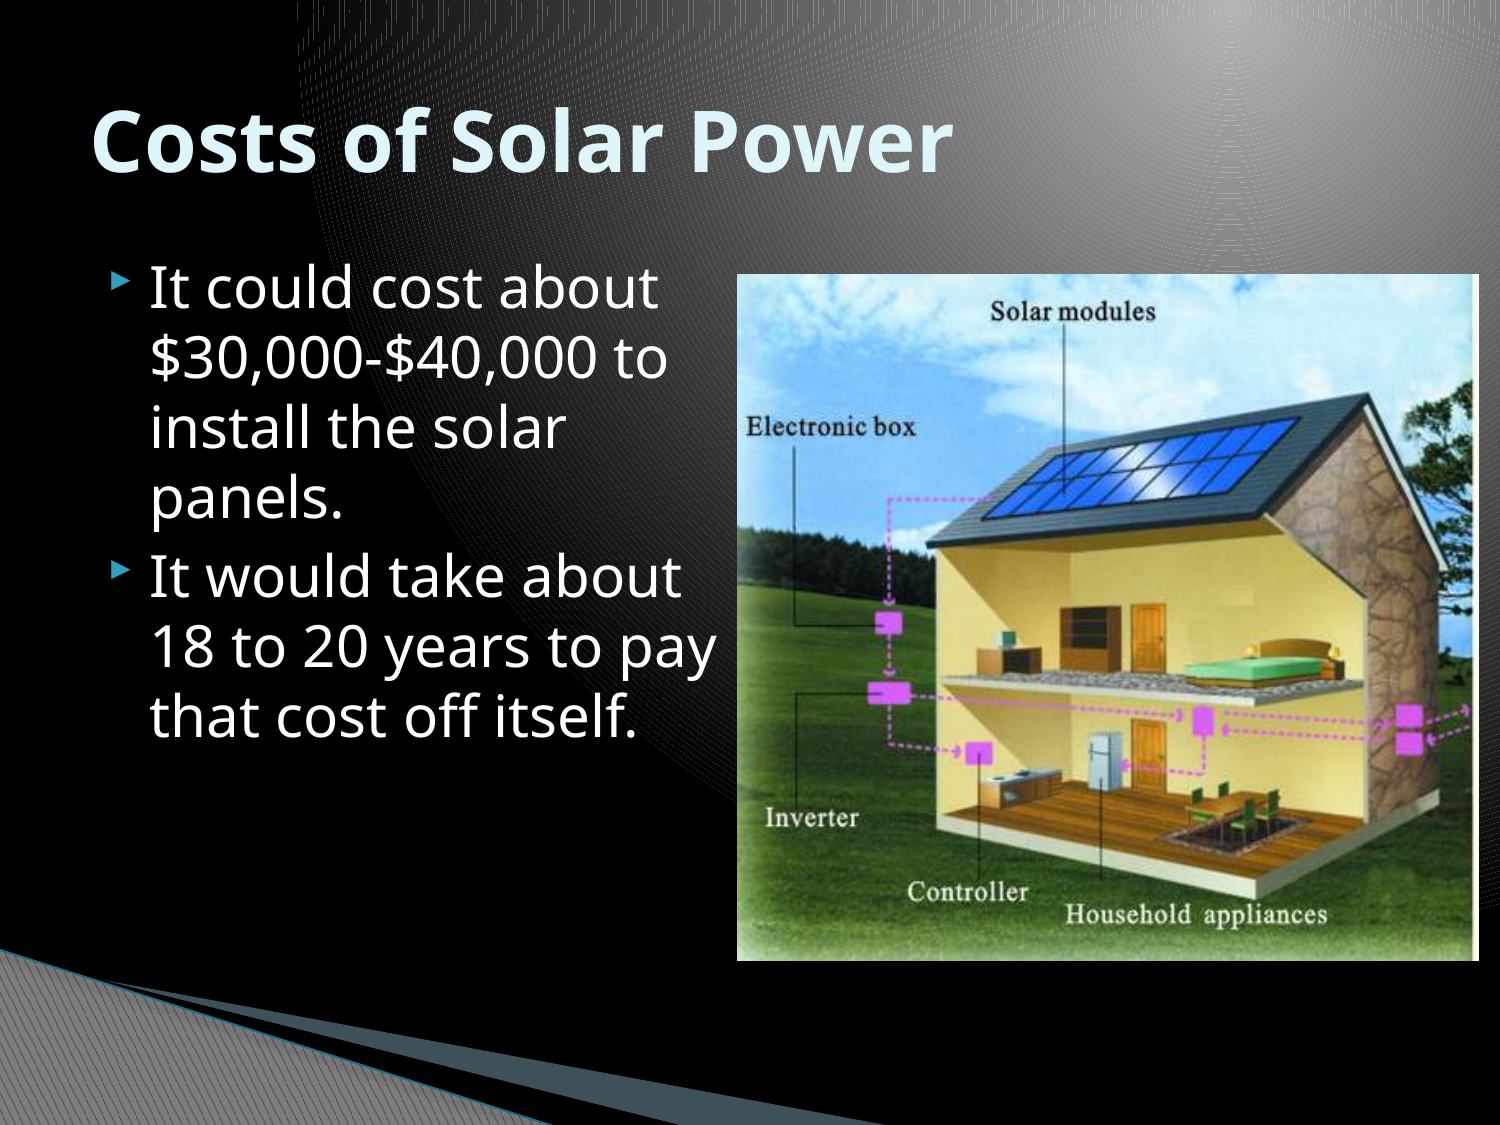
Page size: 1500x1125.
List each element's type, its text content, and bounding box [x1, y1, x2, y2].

picture [0, 952, 543, 1125]
title Costs of Solar Power [75, 45, 1425, 233]
picture [737, 274, 1479, 962]
list It could cost about $30,000-$40,000 to install the solar panels. It would take about 18 to 20 years to pay that cost off itself. [74, 242, 738, 986]
